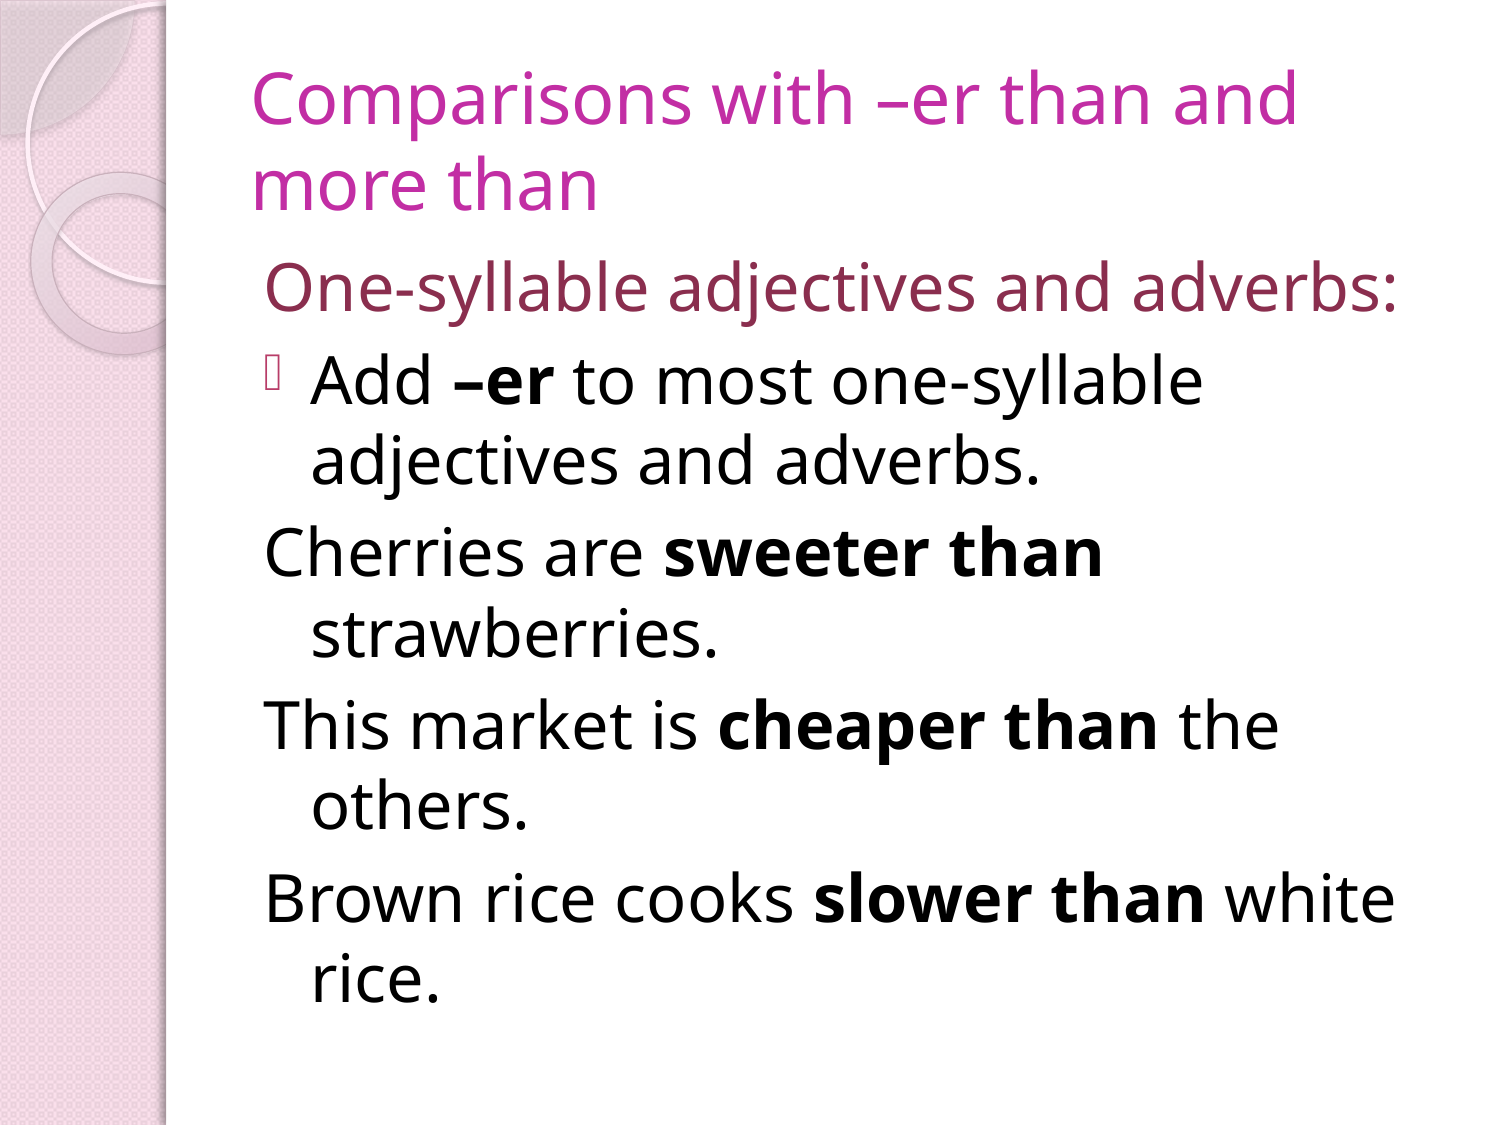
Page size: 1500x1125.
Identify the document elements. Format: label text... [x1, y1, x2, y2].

list One-syllable adjectives and adverbs: Add –er to most one-syllable adjectives and adverbs. Cherries are sweeter than strawberries. This market is cheaper than the others. Brown rice cooks slower than white rice. [235, 237, 1466, 1025]
title Comparisons with –er than and more than [235, 45, 1466, 233]
